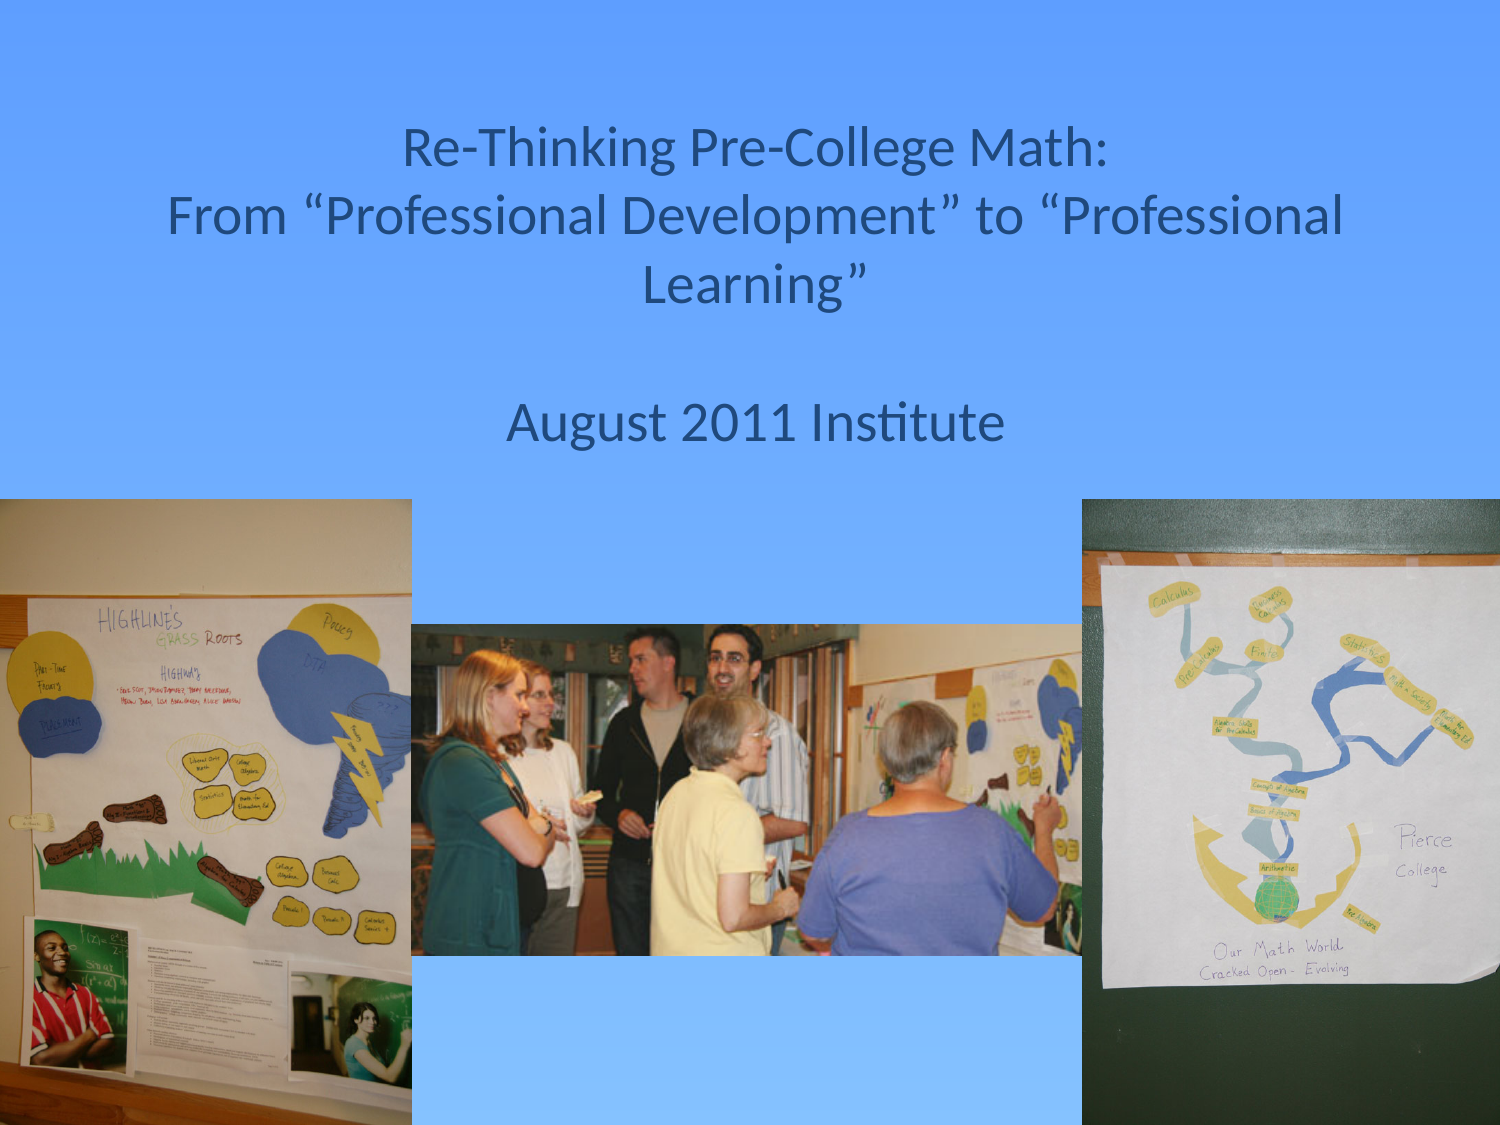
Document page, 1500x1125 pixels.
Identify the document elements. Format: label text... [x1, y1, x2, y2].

picture [0, 499, 1500, 1125]
title Re-Thinking Pre-College Math: From “Professional Development” to “Professional Learning” August 2011 Institute [99, 99, 1413, 538]
